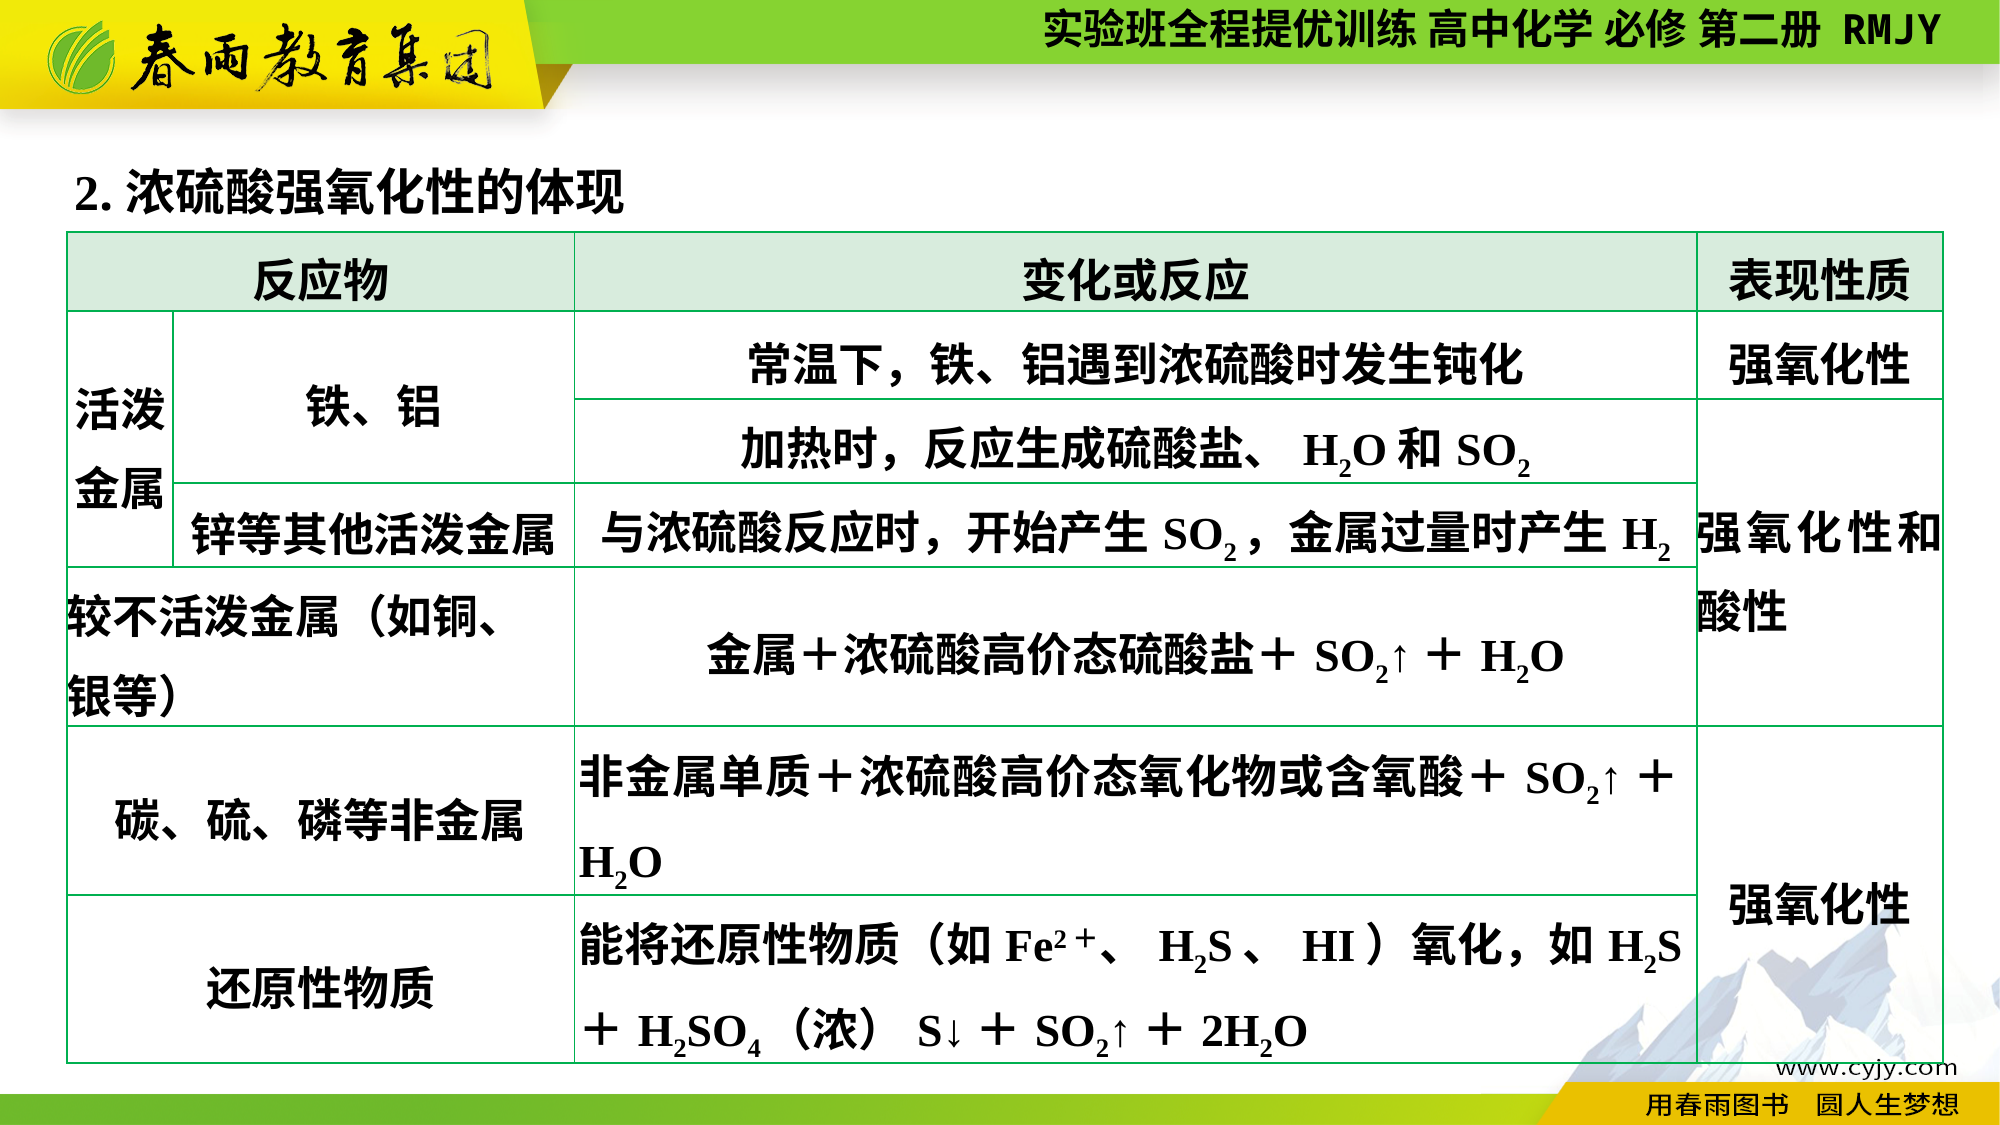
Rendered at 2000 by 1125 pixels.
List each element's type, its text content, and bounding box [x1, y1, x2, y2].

list 2.浓硫酸强氧化性的体现 [59, 122, 1944, 217]
picture [0, 0, 2000, 1125]
